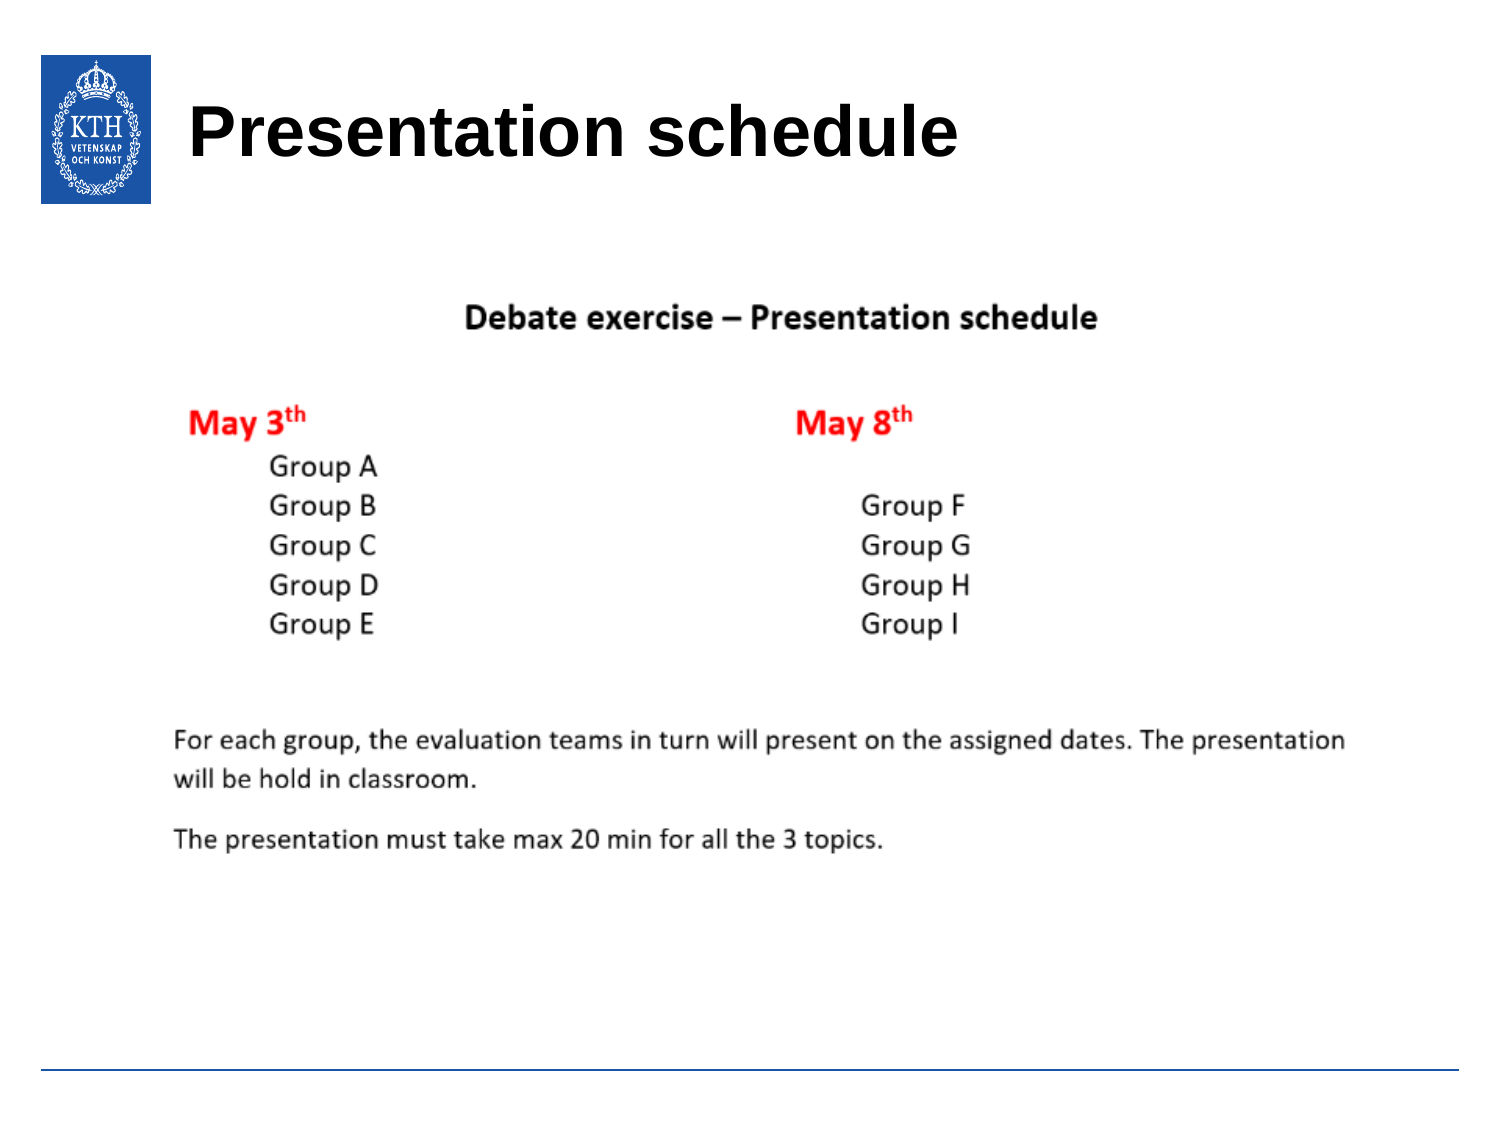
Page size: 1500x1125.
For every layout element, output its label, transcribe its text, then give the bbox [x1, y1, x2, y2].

picture [84, 228, 1415, 897]
title Presentation schedule [173, 55, 1413, 203]
